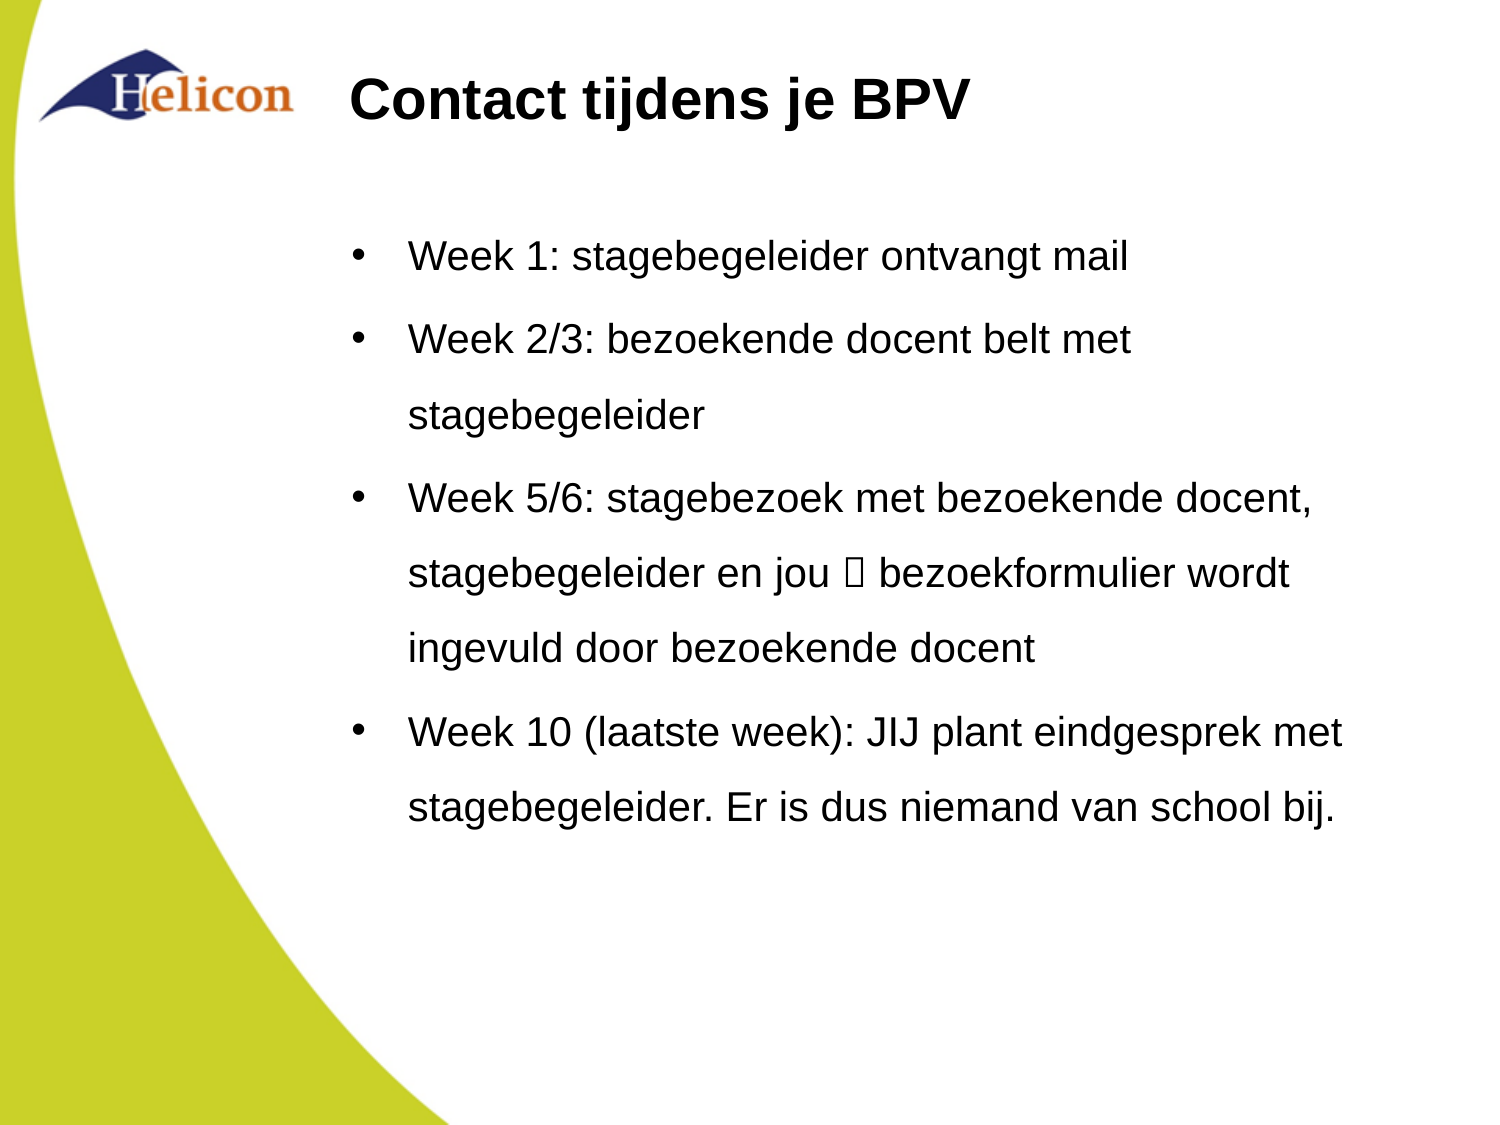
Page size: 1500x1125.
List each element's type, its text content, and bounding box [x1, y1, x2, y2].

picture [0, 0, 1500, 1125]
list Week 1: stagebegeleider ontvangt mail Week 2/3: bezoekende docent belt met stagebegeleider Week 5/6: stagebezoek met bezoekende docent, stagebegeleider en jou  bezoekformulier wordt ingevuld door bezoekende docent Week 10 (laatste week): JIJ plant eindgesprek met stagebegeleider. Er is dus niemand van school bij. [336, 196, 1425, 1005]
title Contact tijdens je BPV [334, 42, 1425, 149]
